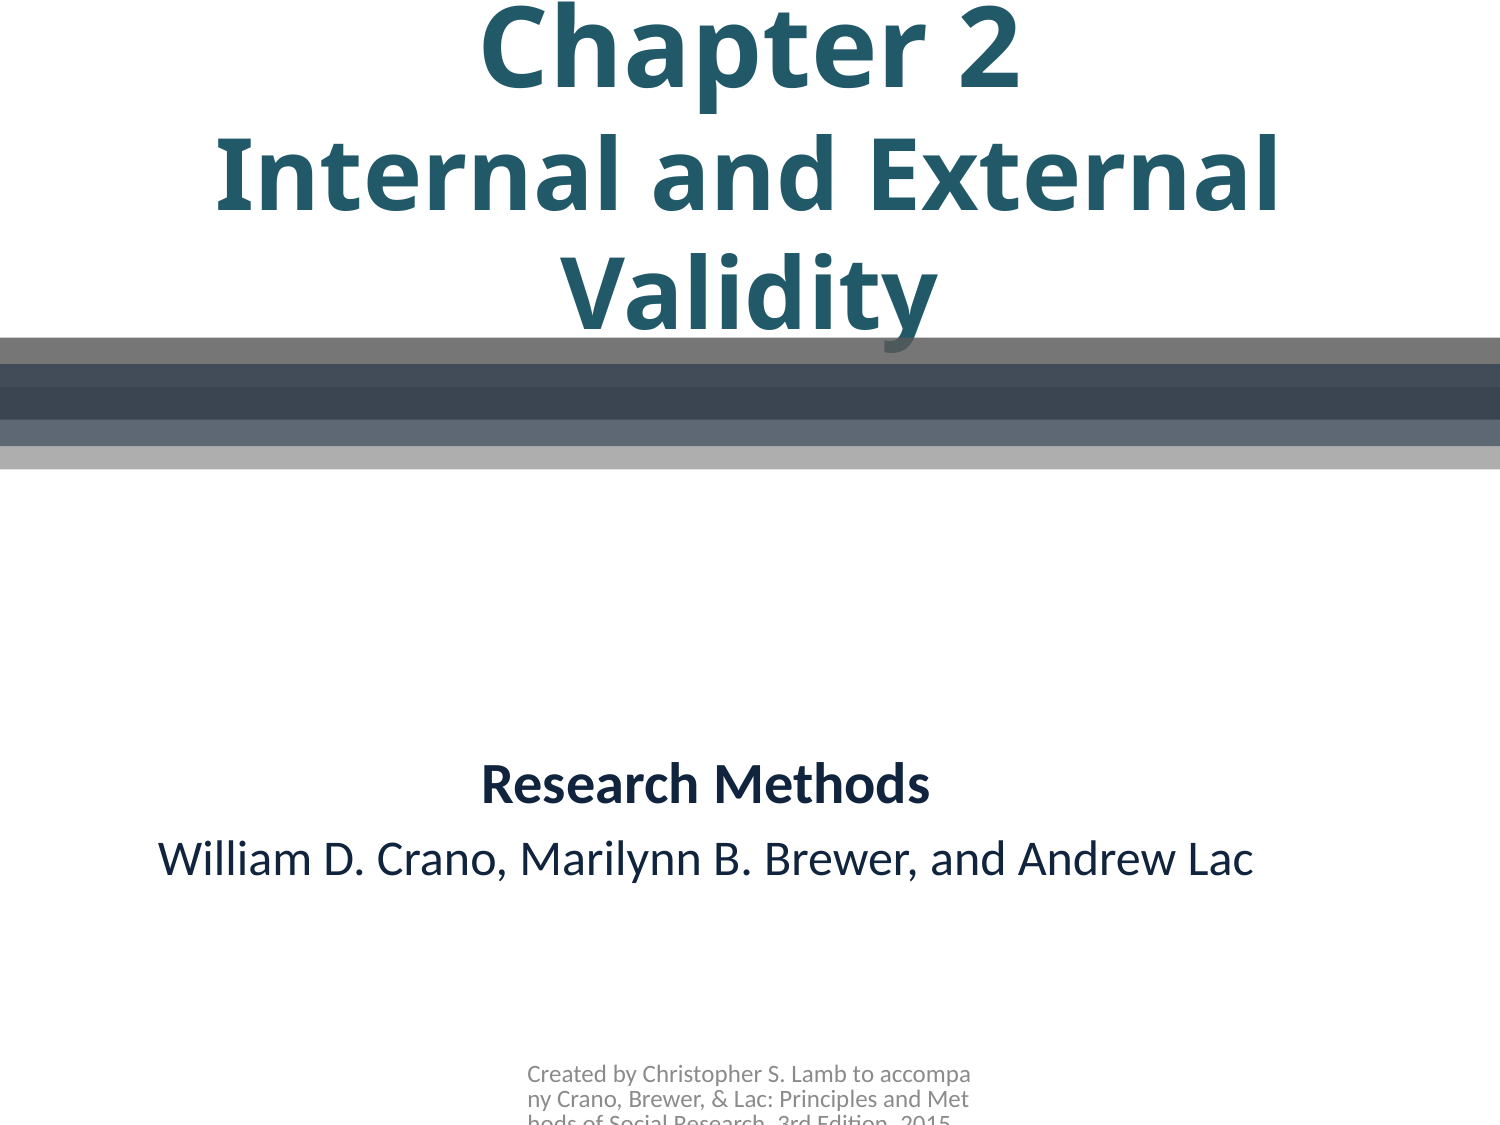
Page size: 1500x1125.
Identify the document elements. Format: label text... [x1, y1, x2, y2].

title Chapter 2 Internal and External Validity [24, 12, 1475, 313]
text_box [0, 337, 1500, 470]
footer Created by Christopher S. Lamb to accompany Crano, Brewer, & Lac: Principles and Methods of Social Research, 3rd Edition, 2015, Routledge/Taylor & Francis [512, 1042, 988, 1103]
subtitle Research Methods William D. Crano, Marilynn B. Brewer, and Andrew Lac [137, 737, 1275, 1025]
